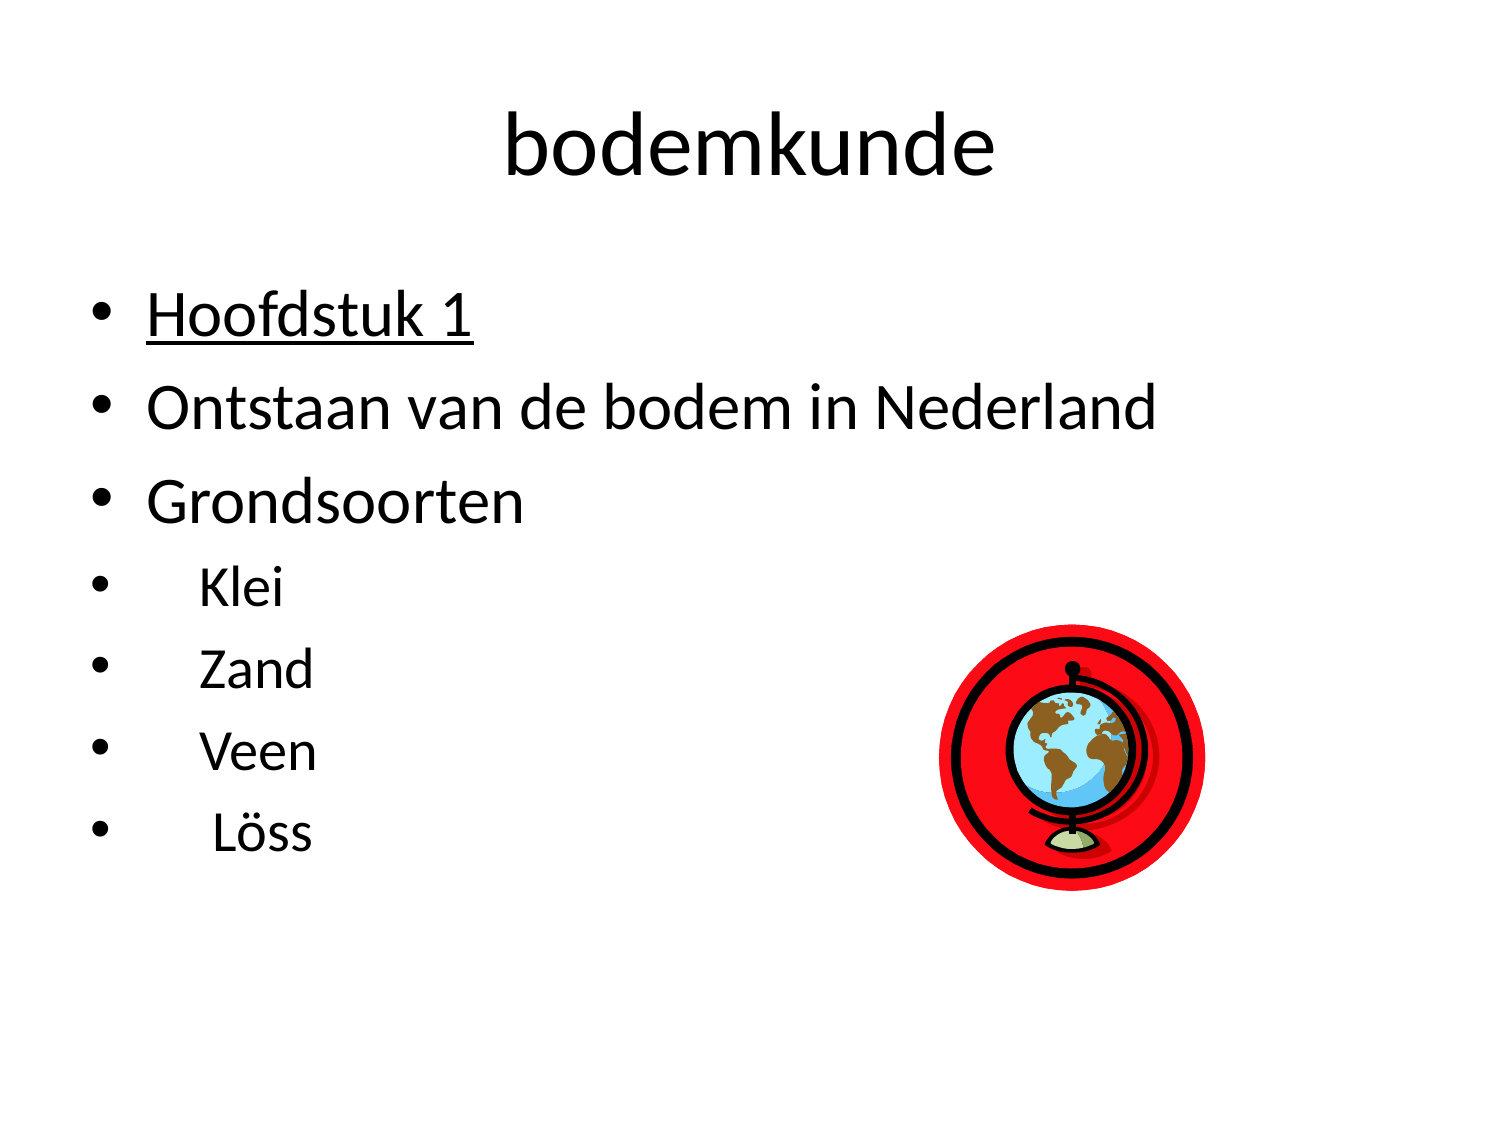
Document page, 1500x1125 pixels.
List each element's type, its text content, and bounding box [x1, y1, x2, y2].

list Hoofdstuk 1 Ontstaan van de bodem in Nederland Grondsoorten Klei Zand Veen Löss [75, 262, 1425, 1005]
title bodemkunde [75, 45, 1425, 233]
picture [938, 624, 1206, 891]
